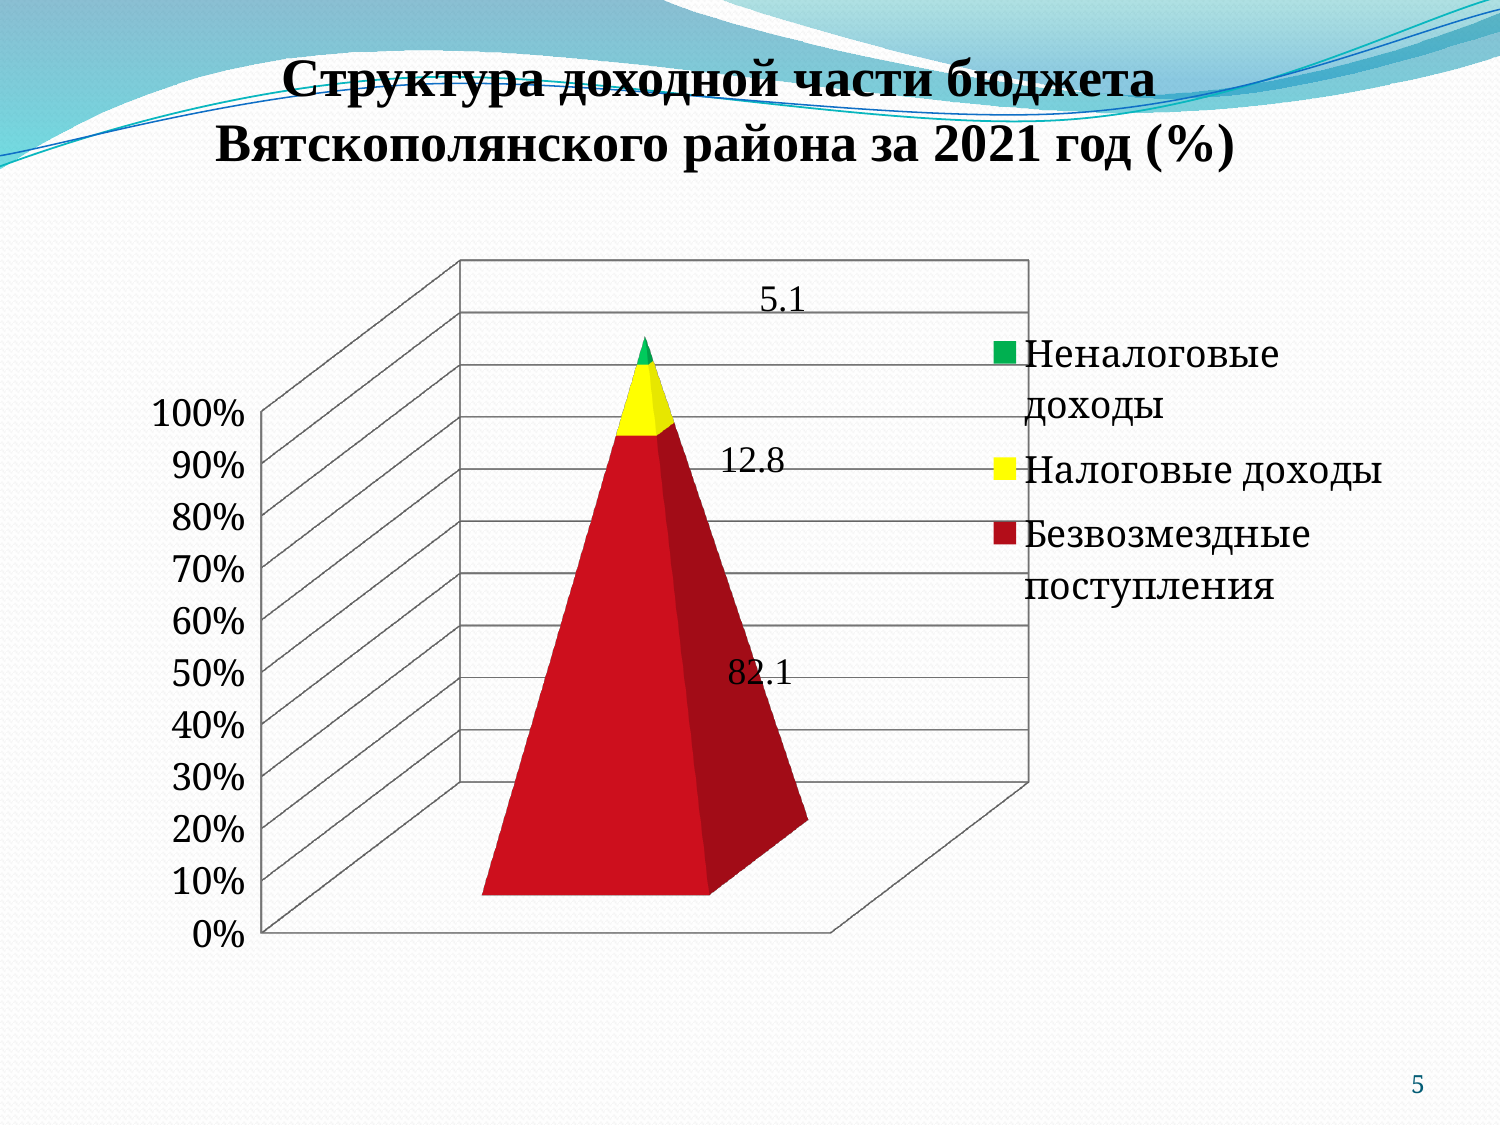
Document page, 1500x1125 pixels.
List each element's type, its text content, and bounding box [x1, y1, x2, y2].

chart [135, 219, 1400, 1018]
slide_number 5 [1299, 1042, 1425, 1103]
title Структура доходной части бюджета Вятскополянского района за 2021 год (%) [41, 19, 1412, 173]
